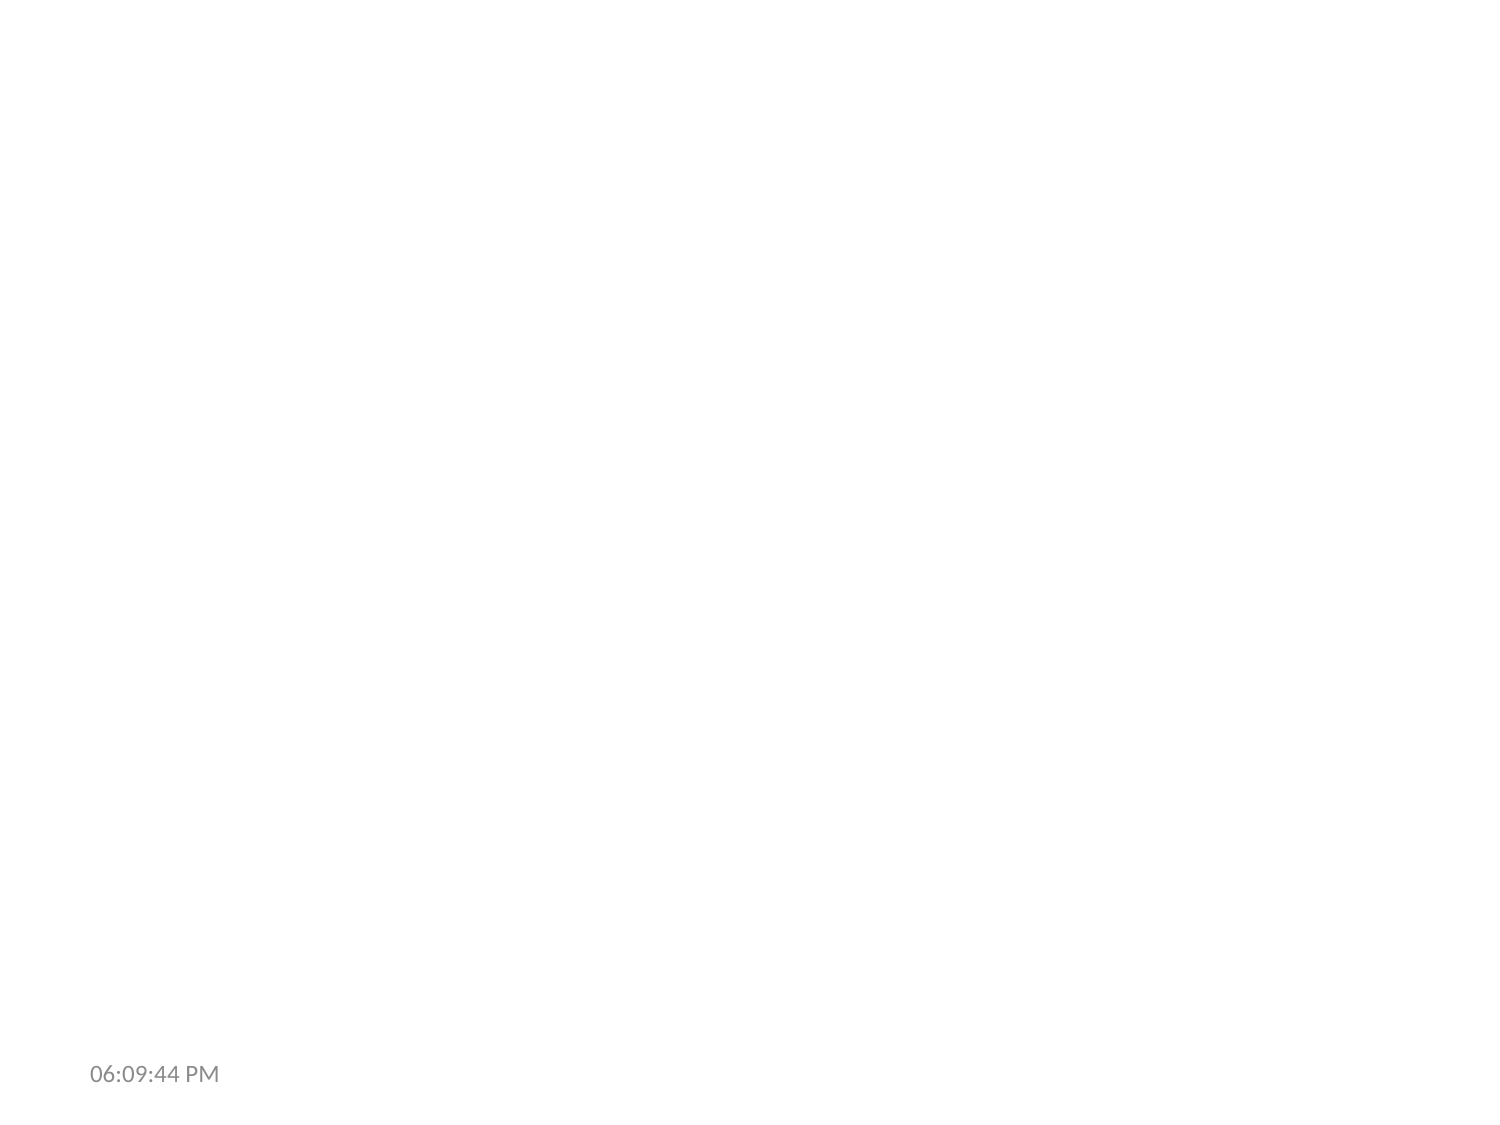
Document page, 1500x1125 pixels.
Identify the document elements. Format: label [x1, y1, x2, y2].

slide_number [75, 1042, 425, 1103]
